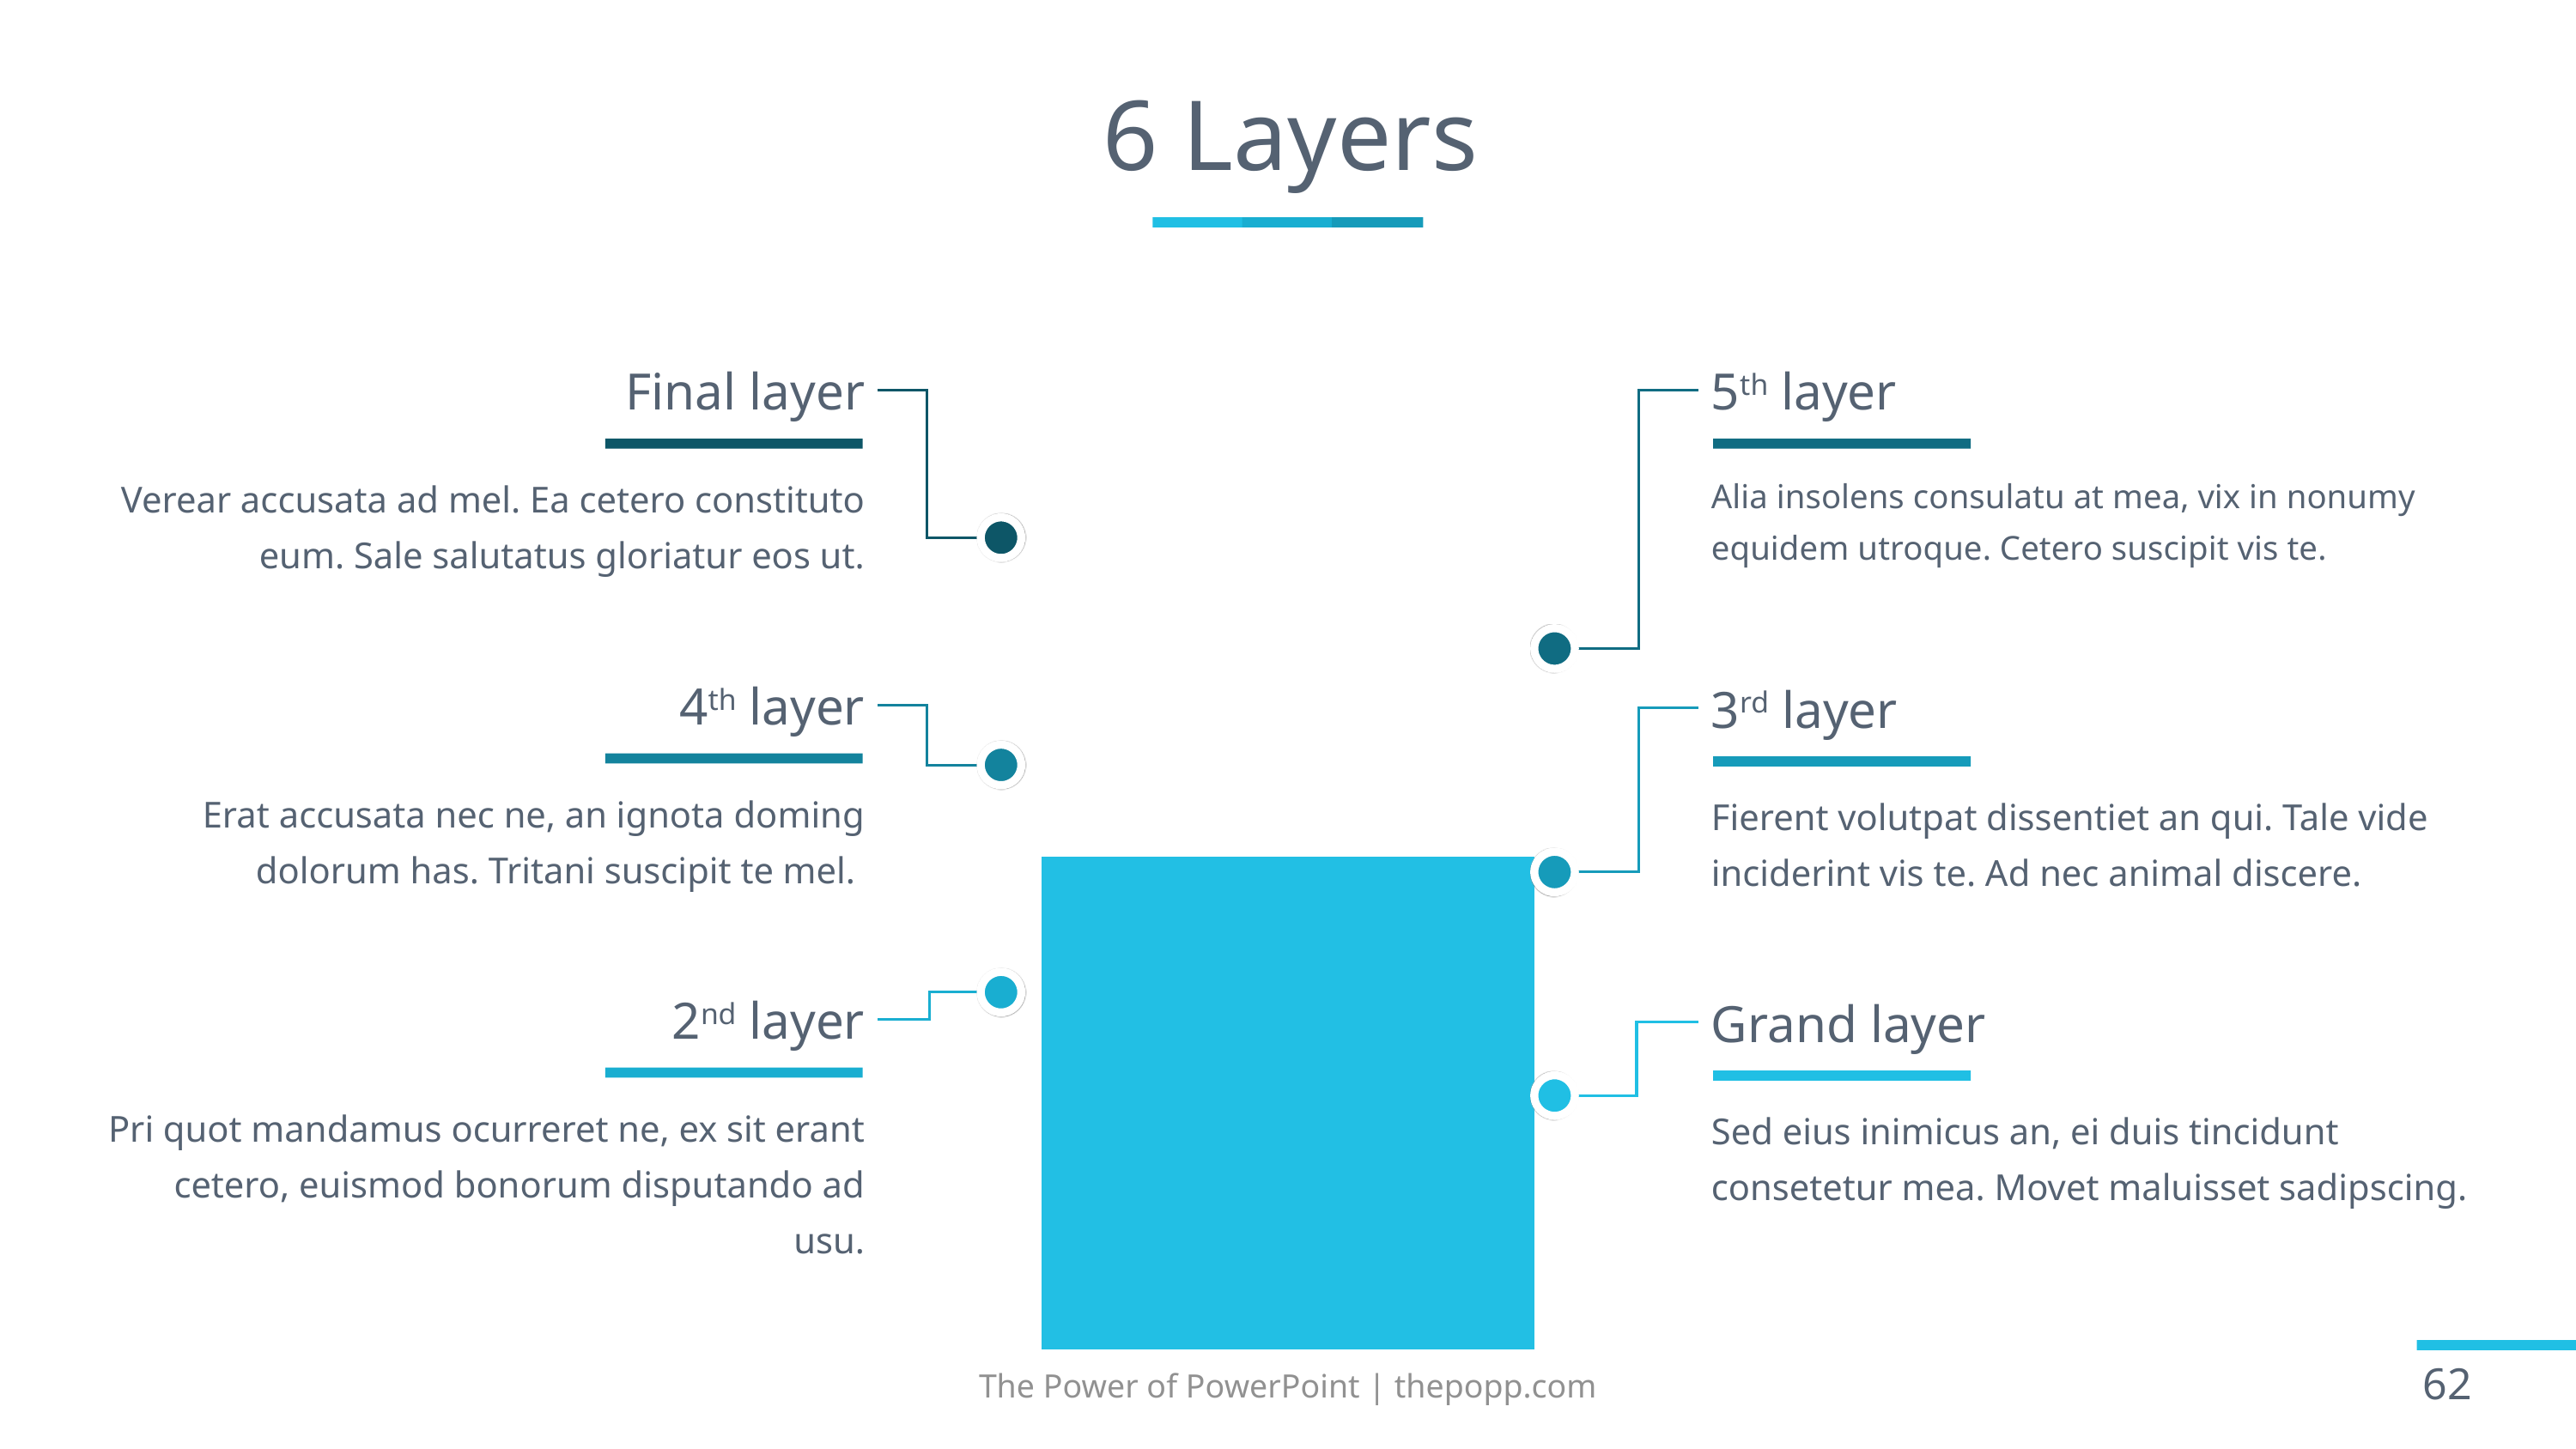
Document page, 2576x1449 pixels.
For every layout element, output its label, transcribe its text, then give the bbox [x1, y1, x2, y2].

list 4th layer [94, 652, 878, 758]
footer The Power of PowerPoint | thepopp.com [853, 1349, 1723, 1427]
list Erat accusata nec ne, an ignota doming dolorum has. Tritani suscipit te mel. [94, 772, 878, 931]
list Fierent volutpat dissentiet an qui. Tale vide inciderint vis te. Ad nec animal discere. [1698, 775, 2482, 933]
list Alia insolens consulatu at mea, vix in nonumy equidem utroque. Cetero suscipit vis te. [1698, 458, 2482, 615]
list Verear accusata ad mel. Ea cetero constituto eum. Sale salutatus gloriatur eos ut. [94, 458, 878, 615]
title 6 Layers [69, 49, 2512, 230]
list Grand layer [1698, 969, 2482, 1075]
list Pri quot mandamus ocurreret ne, ex sit erant cetero, euismod bonorum disputando ad usu. [94, 1087, 878, 1245]
list 5th layer [1698, 337, 2482, 443]
list Final layer [94, 337, 878, 443]
slide_number 62 [2409, 1351, 2576, 1421]
list Sed eius inimicus an, ei duis tincidunt consetetur mea. Movet maluisset sadipscing. [1698, 1089, 2482, 1247]
list 2nd layer [94, 967, 878, 1072]
list 3rd layer [1698, 655, 2482, 761]
